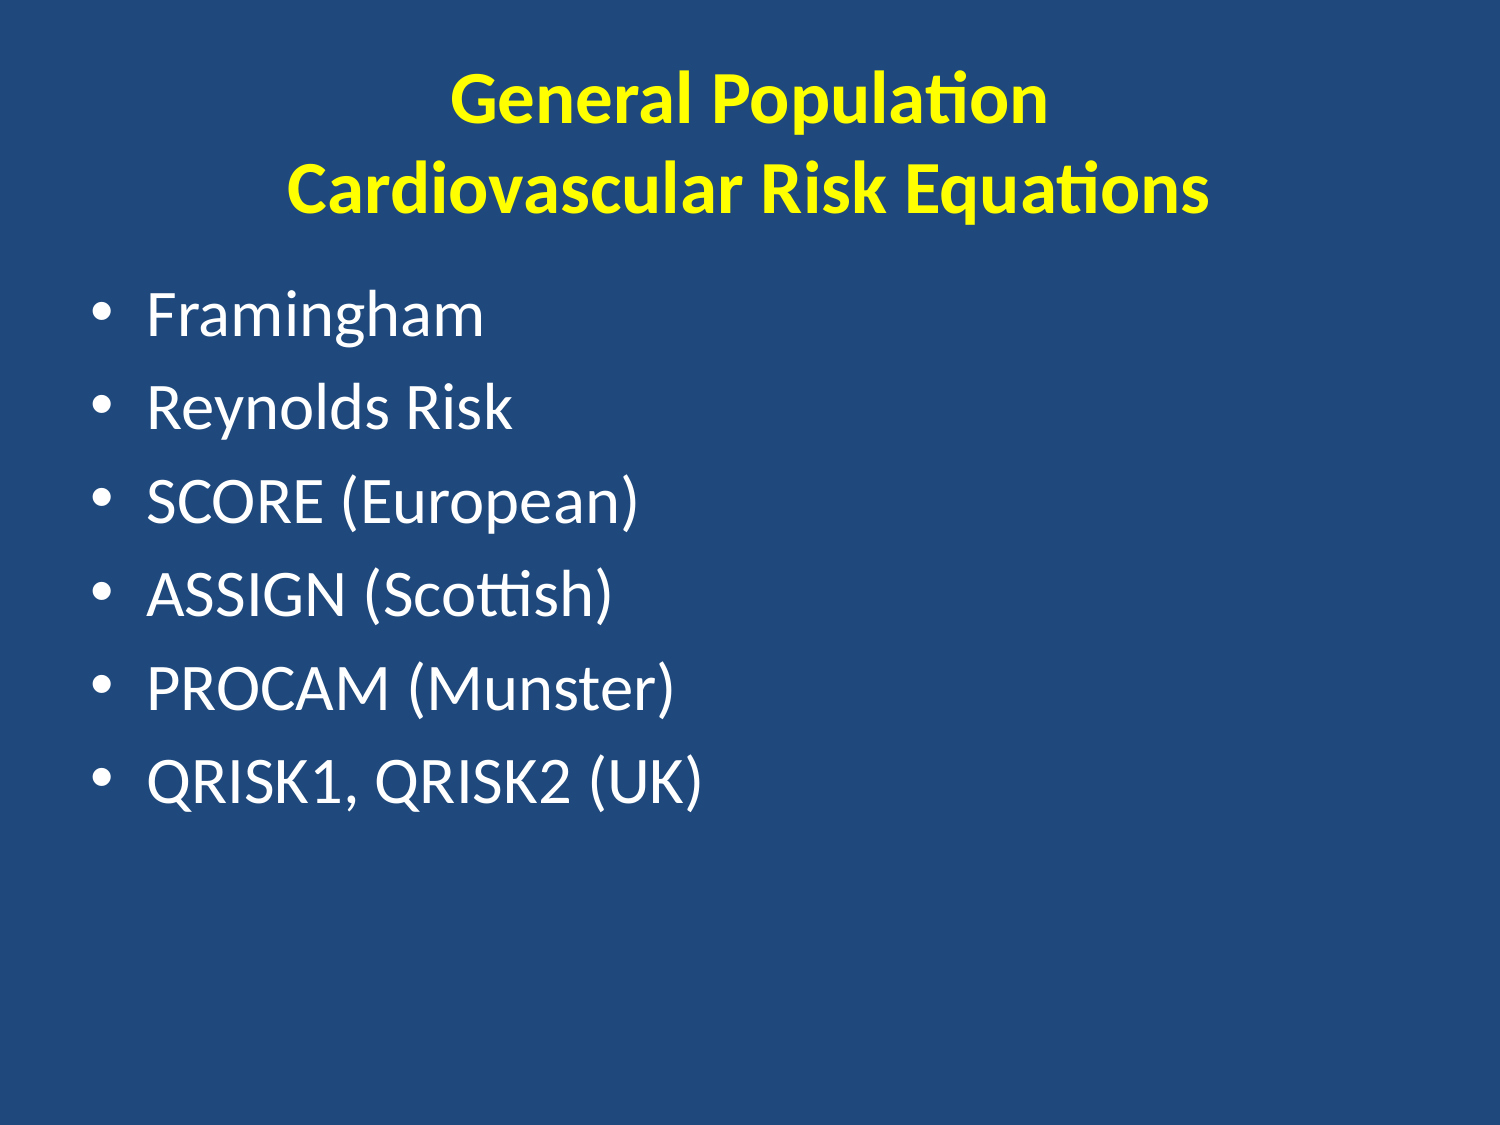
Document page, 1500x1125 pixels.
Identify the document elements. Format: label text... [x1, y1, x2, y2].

list Framingham Reynolds Risk SCORE (European) ASSIGN (Scottish) PROCAM (Munster) QRISK1, QRISK2 (UK) [75, 262, 1425, 1005]
title General Population Cardiovascular Risk Equations [75, 45, 1425, 233]
